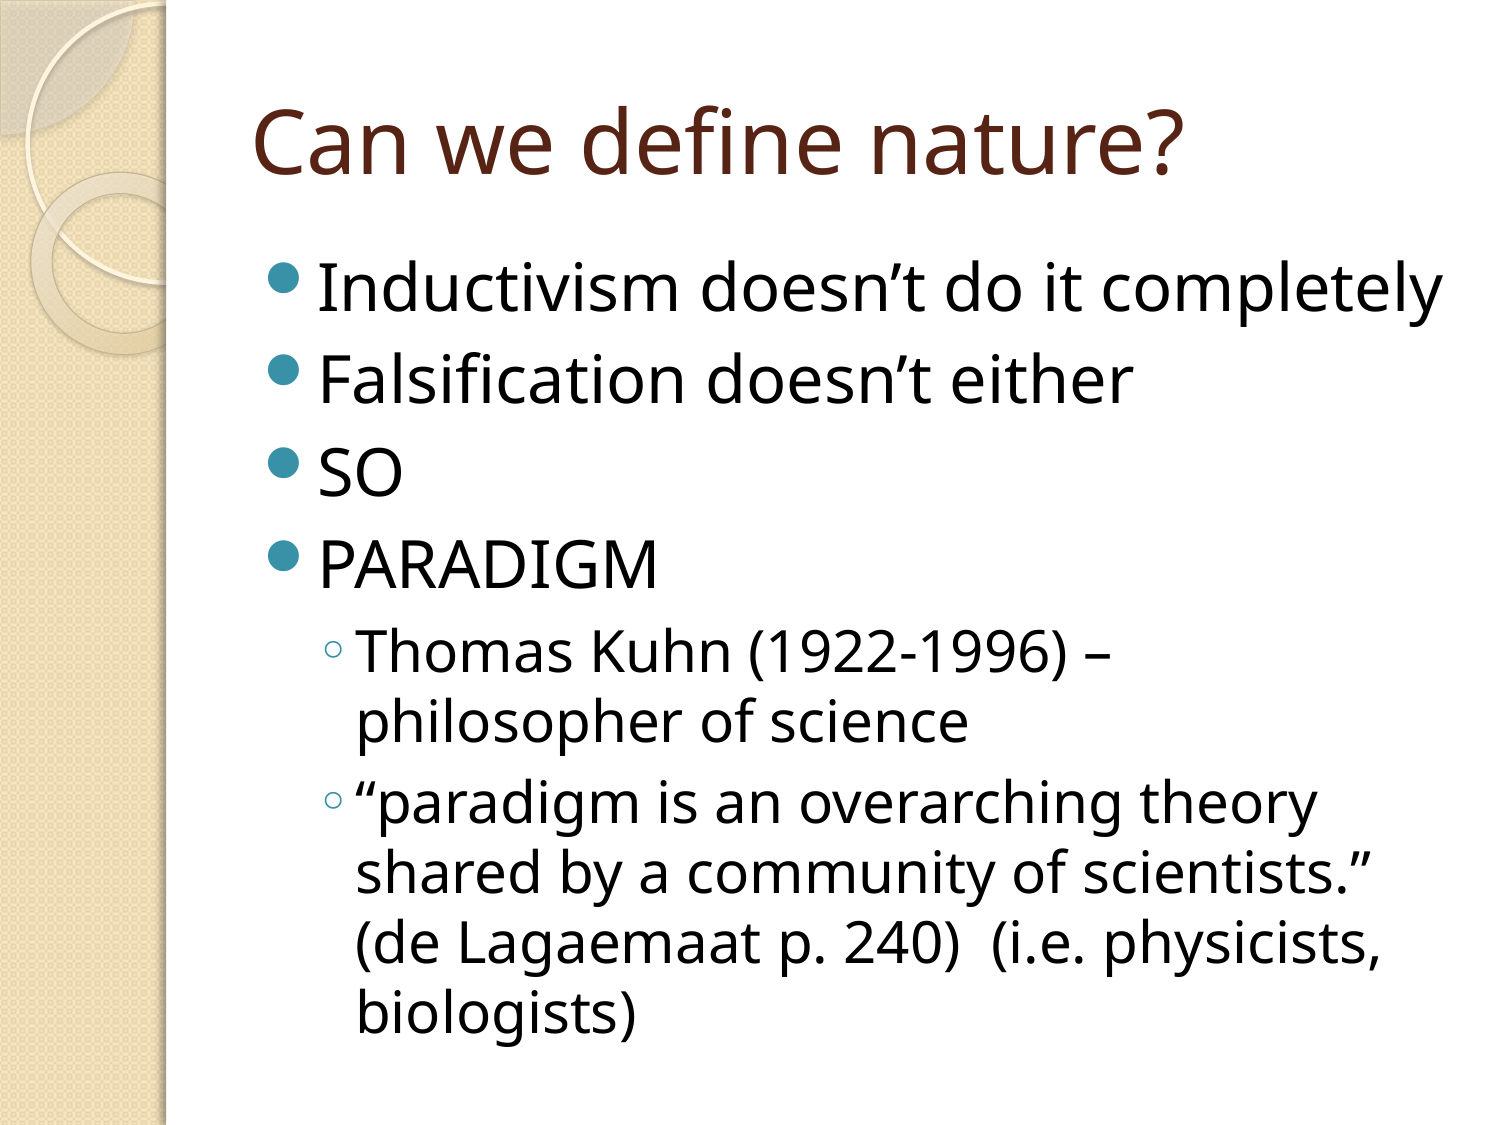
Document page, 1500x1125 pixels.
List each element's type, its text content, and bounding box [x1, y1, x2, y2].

list Inductivism doesn’t do it completely Falsification doesn’t either SO PARADIGM Thomas Kuhn (1922-1996) – philosopher of science “paradigm is an overarching theory shared by a community of scientists.” (de Lagaemaat p. 240) (i.e. physicists, biologists) [235, 237, 1466, 1025]
title Can we define nature? [235, 45, 1466, 233]
